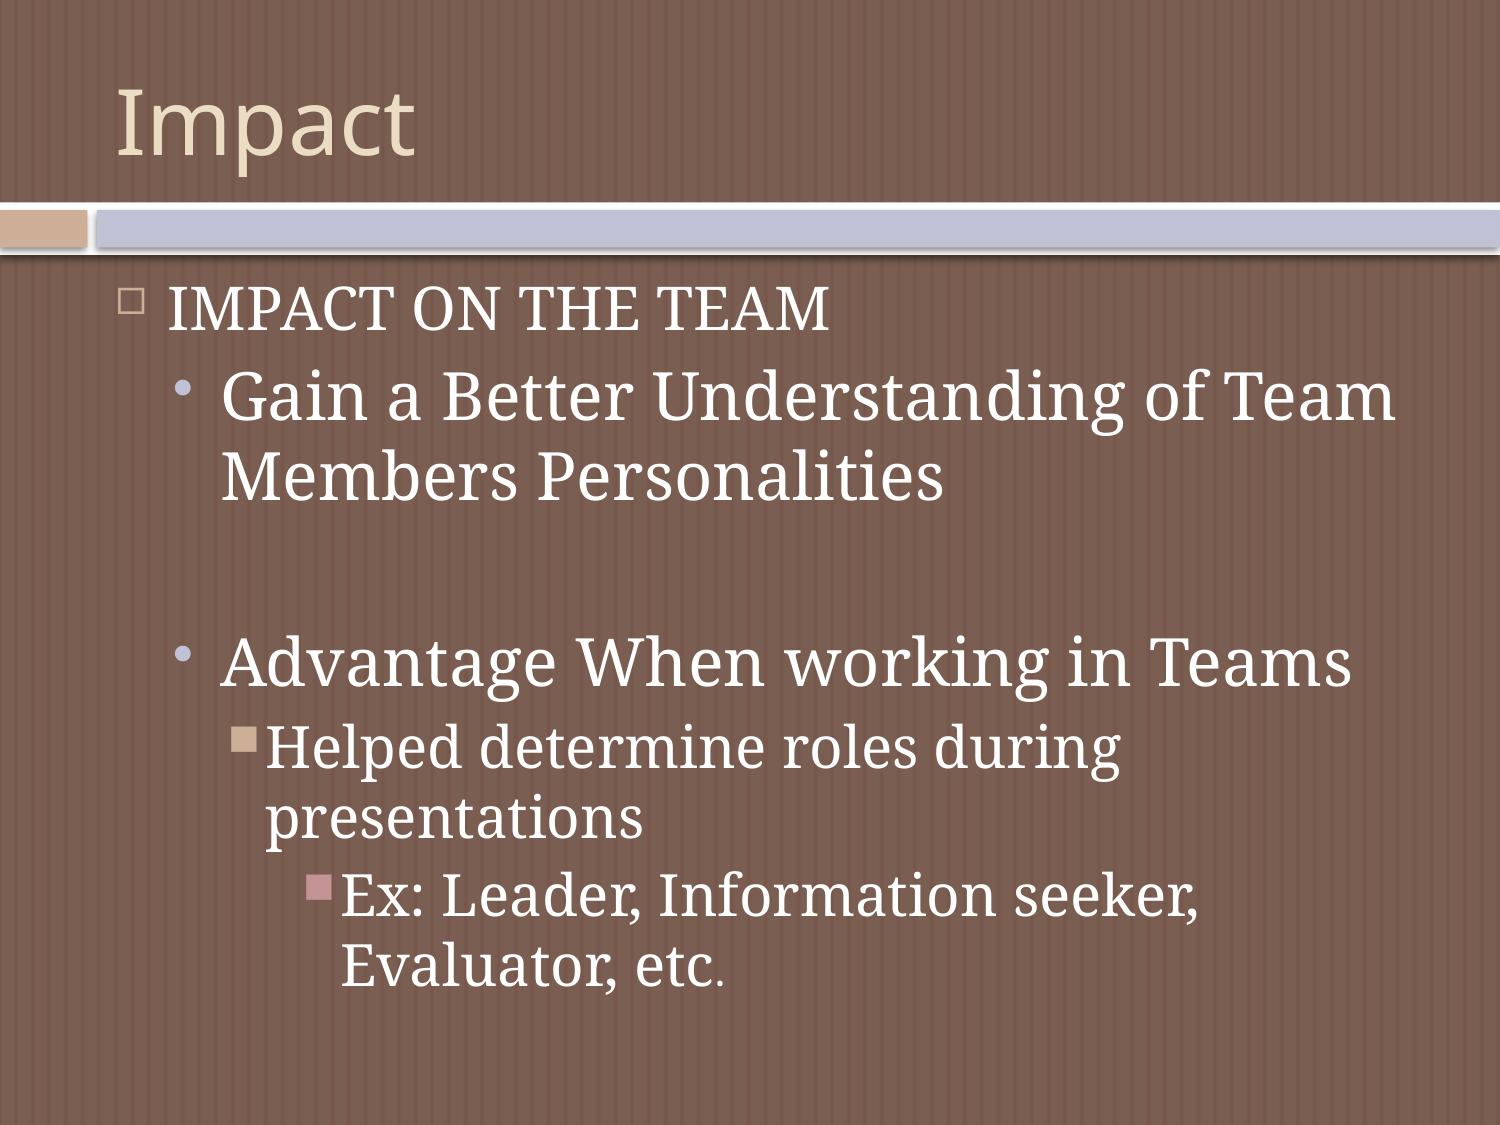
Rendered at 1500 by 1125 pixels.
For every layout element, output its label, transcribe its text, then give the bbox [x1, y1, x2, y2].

title Impact [100, 37, 1438, 200]
list IMPACT ON THE TEAM Gain a Better Understanding of Team Members Personalities Advantage When working in Teams Helped determine roles during presentations Ex: Leader, Information seeker, Evaluator, etc. [100, 262, 1438, 1000]
